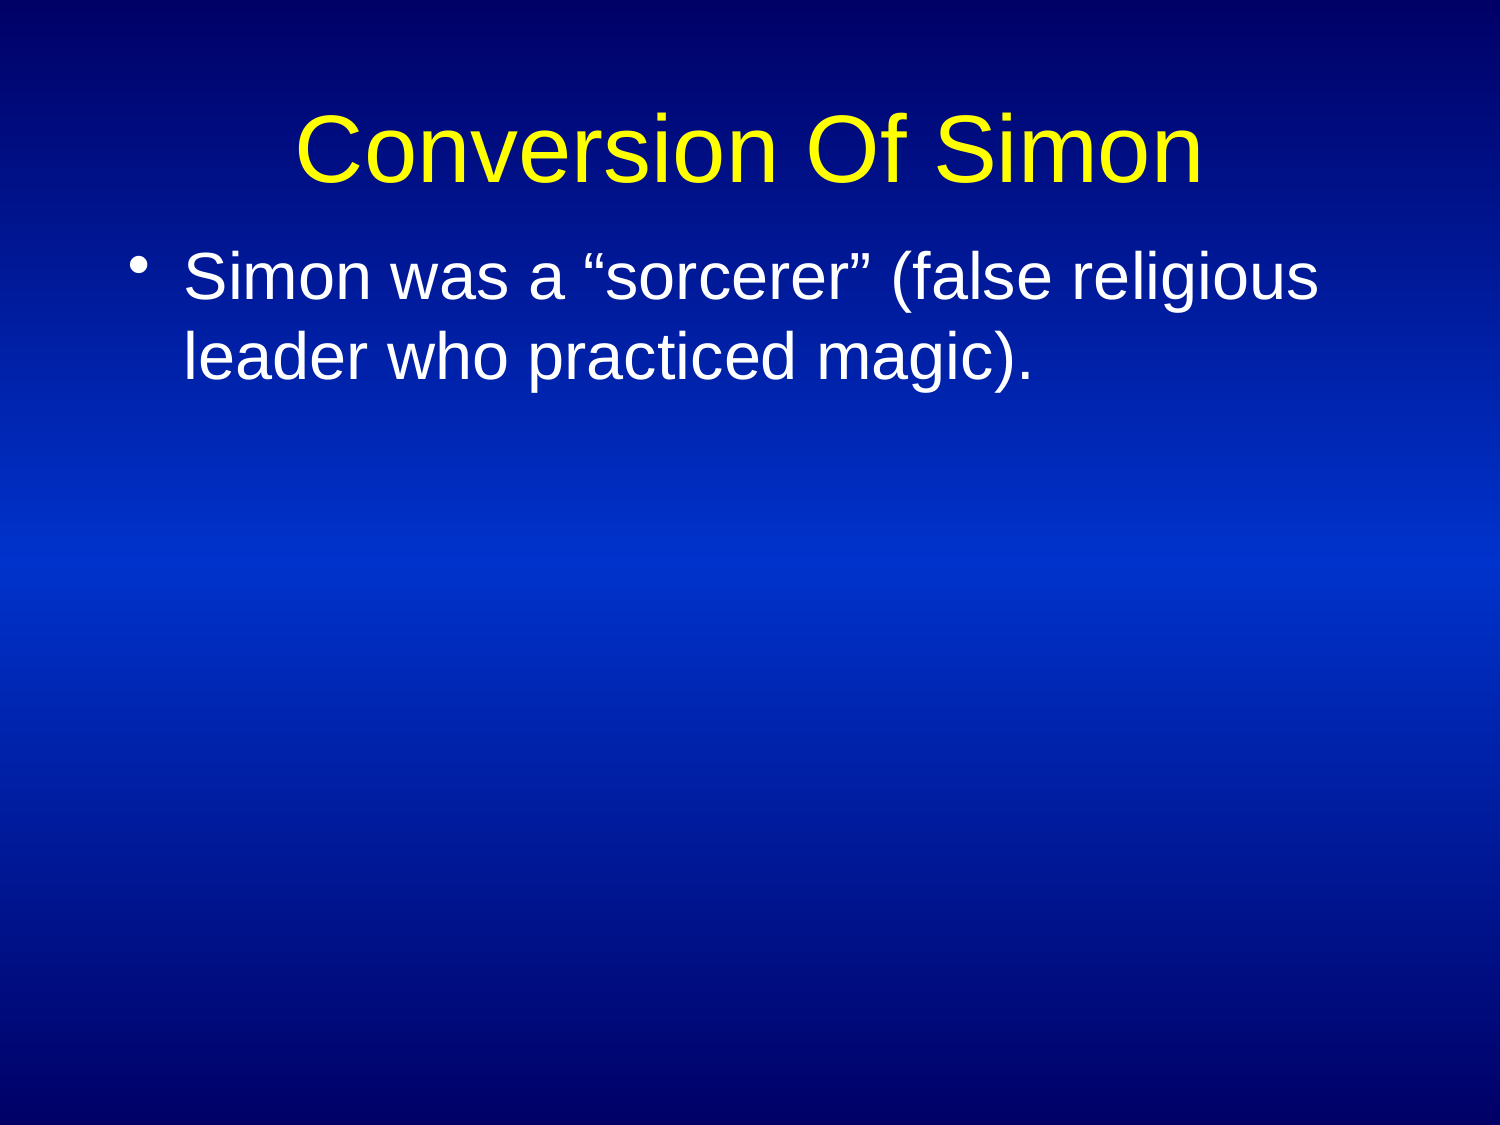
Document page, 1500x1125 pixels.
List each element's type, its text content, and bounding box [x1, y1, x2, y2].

title Conversion Of Simon [37, 50, 1463, 238]
list Simon was a “sorcerer” (false religious leader who practiced magic). [112, 224, 1463, 775]
